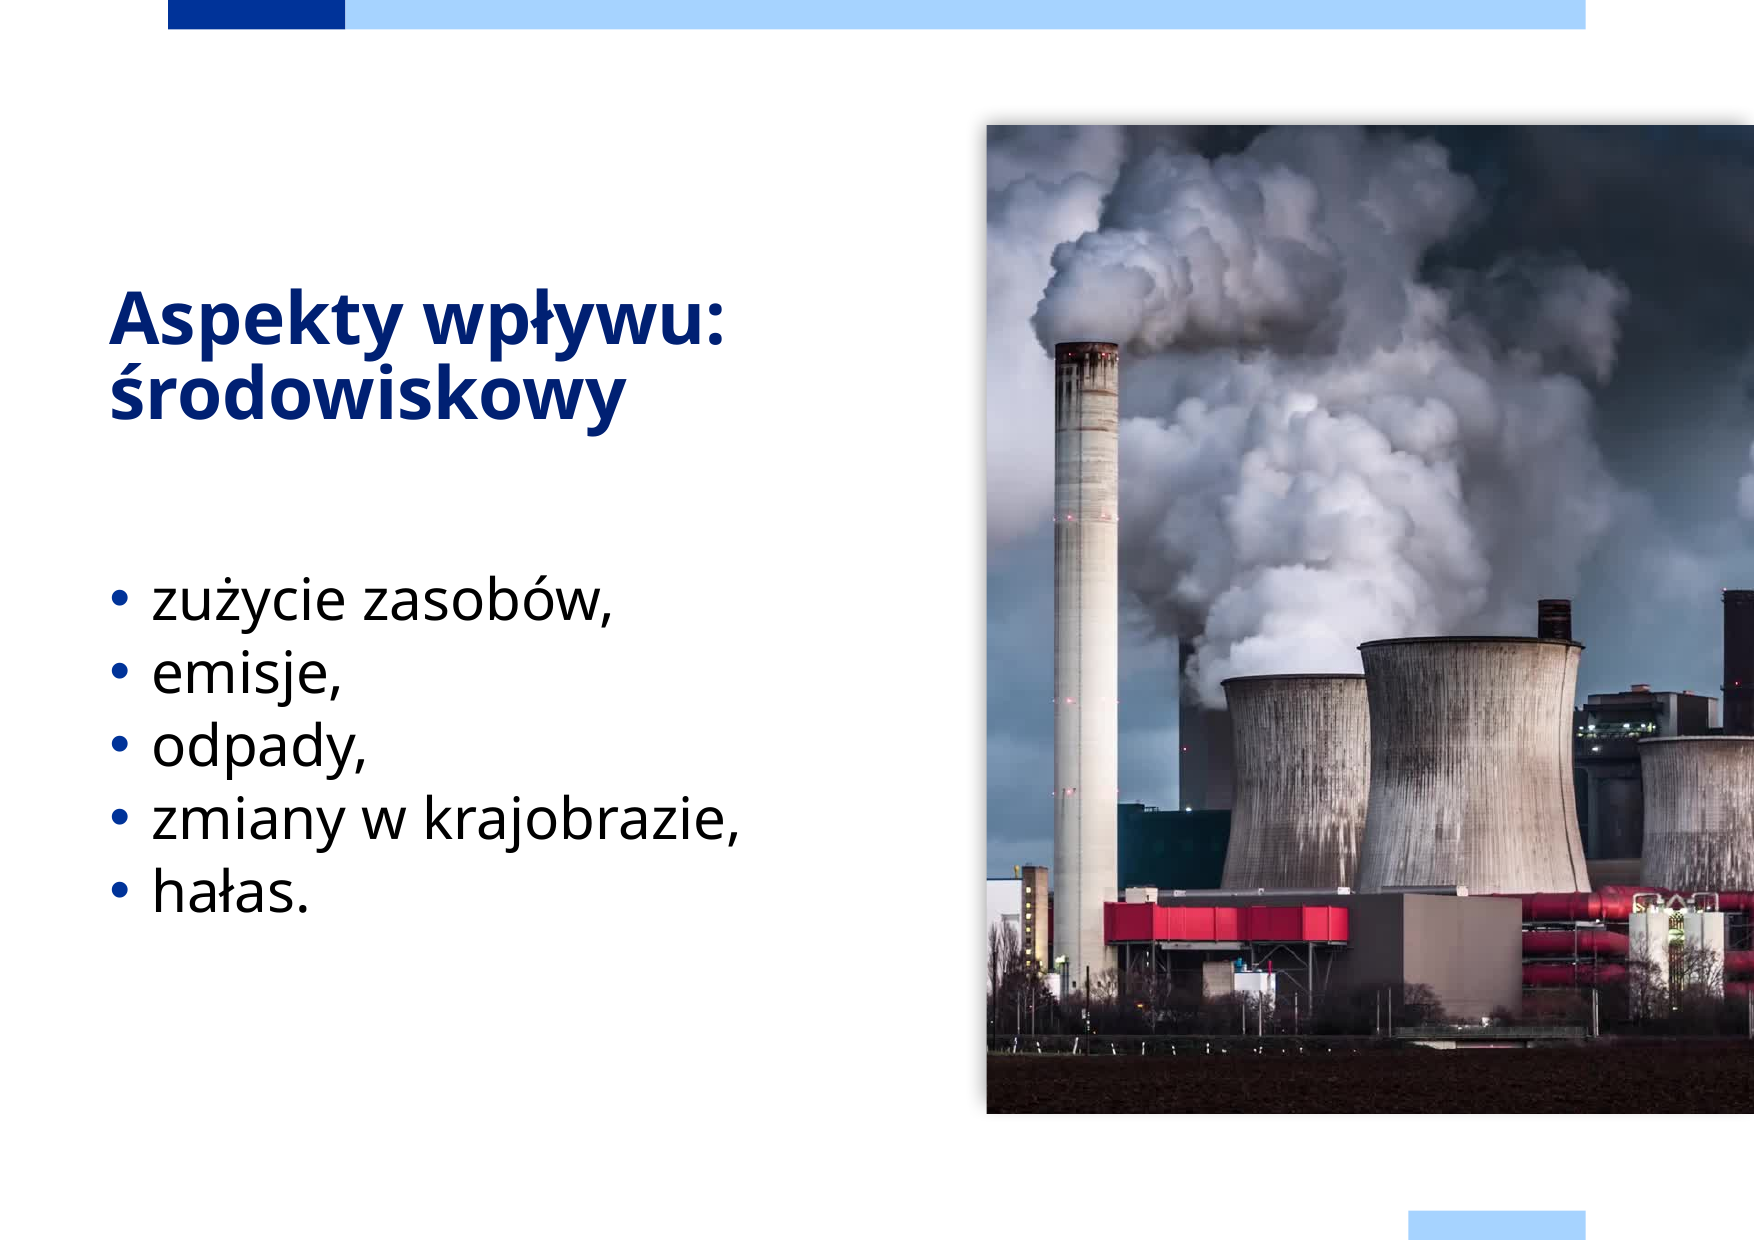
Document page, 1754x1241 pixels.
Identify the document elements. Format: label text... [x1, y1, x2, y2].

list zużycie zasobów, emisje, odpady, zmiany w krajobrazie, hałas. [109, 482, 877, 1025]
picture [986, 125, 1754, 1114]
title Aspekty wpływu: środowiskowy [109, 236, 877, 482]
